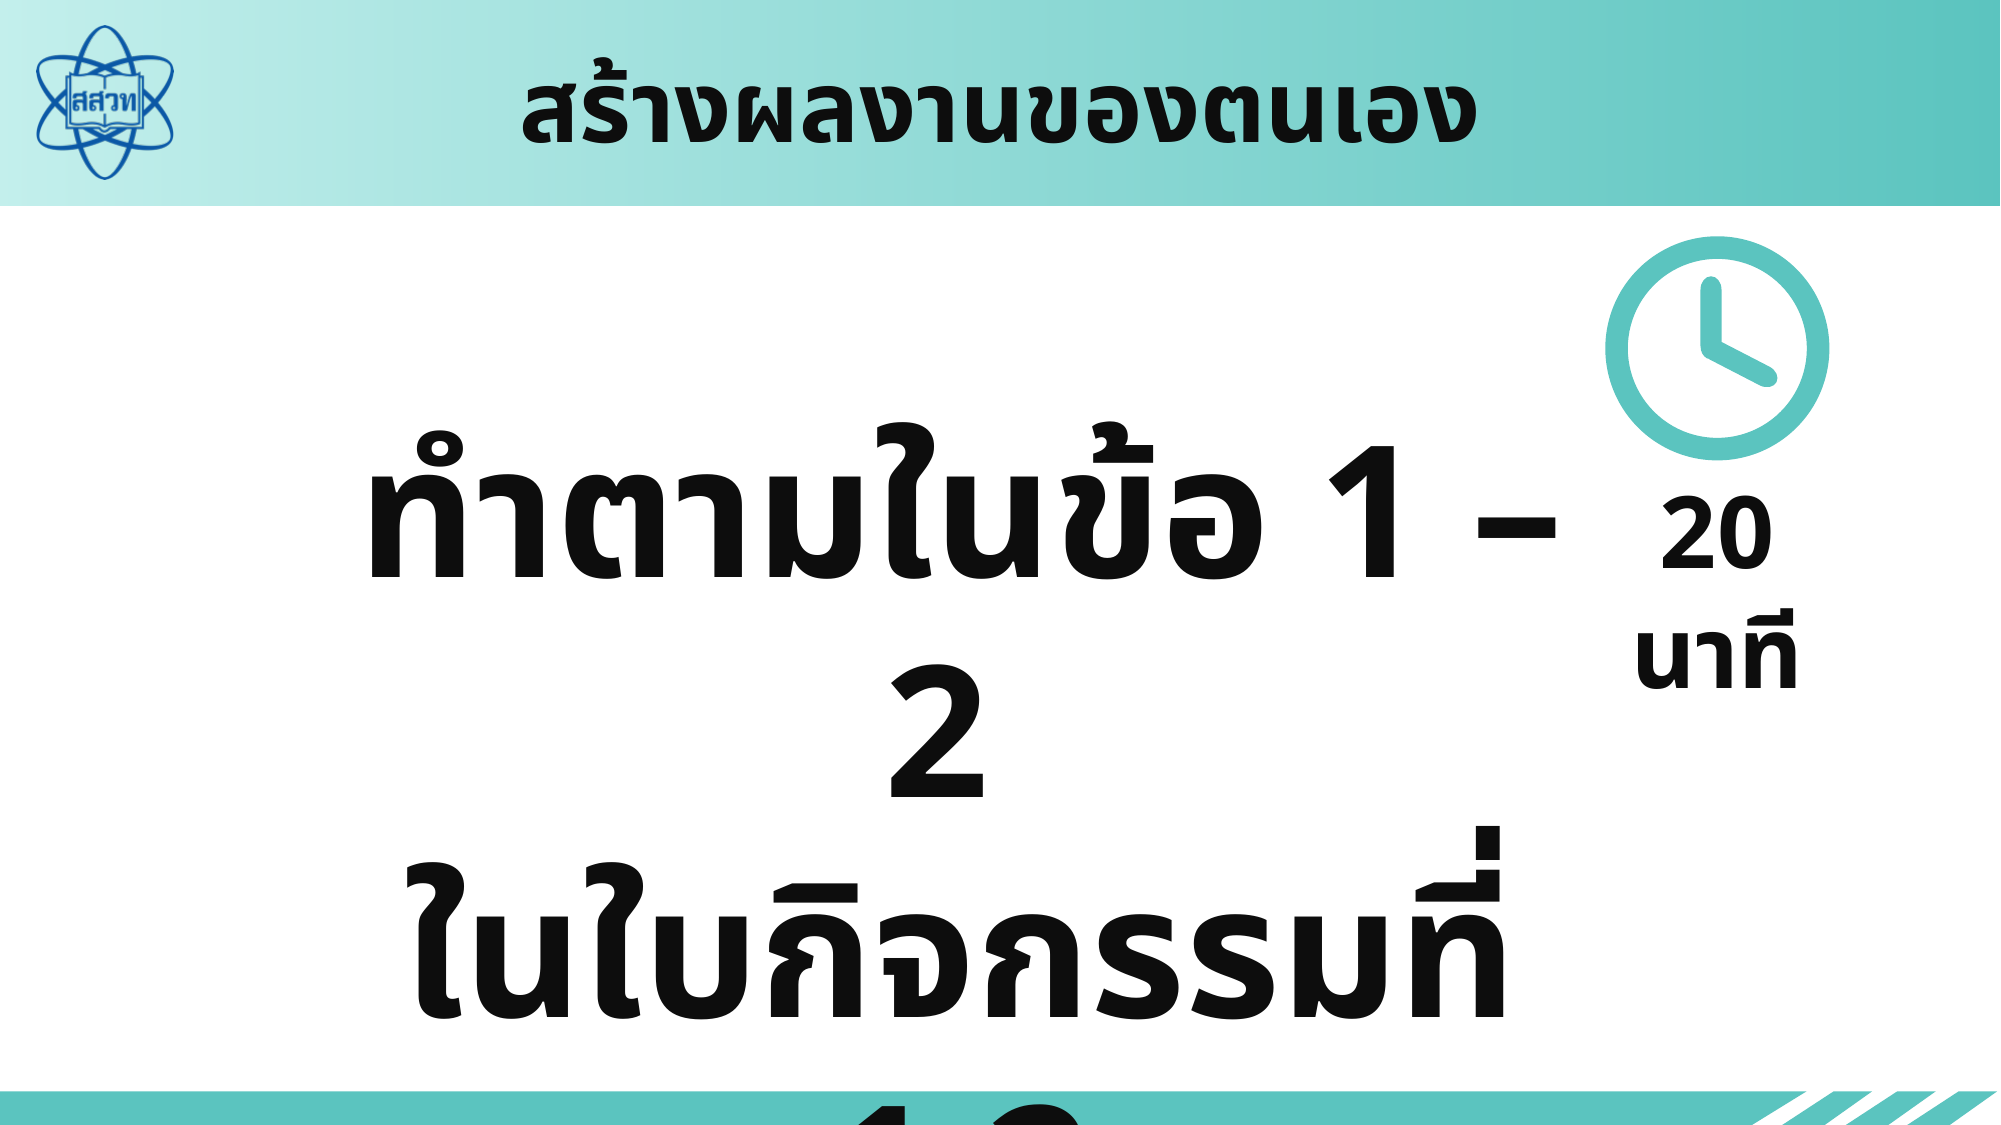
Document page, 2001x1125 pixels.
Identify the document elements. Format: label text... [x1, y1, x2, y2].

picture [36, 25, 174, 180]
text_box 20 นาที [1606, 461, 1886, 717]
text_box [1605, 236, 1830, 461]
text_box สร้างผลงานของตนเอง [0, 0, 2000, 206]
text_box ทำตามในข้อ 1 – 2 ในใบกิจกรรมที่ 1.2 [315, 387, 1606, 1125]
